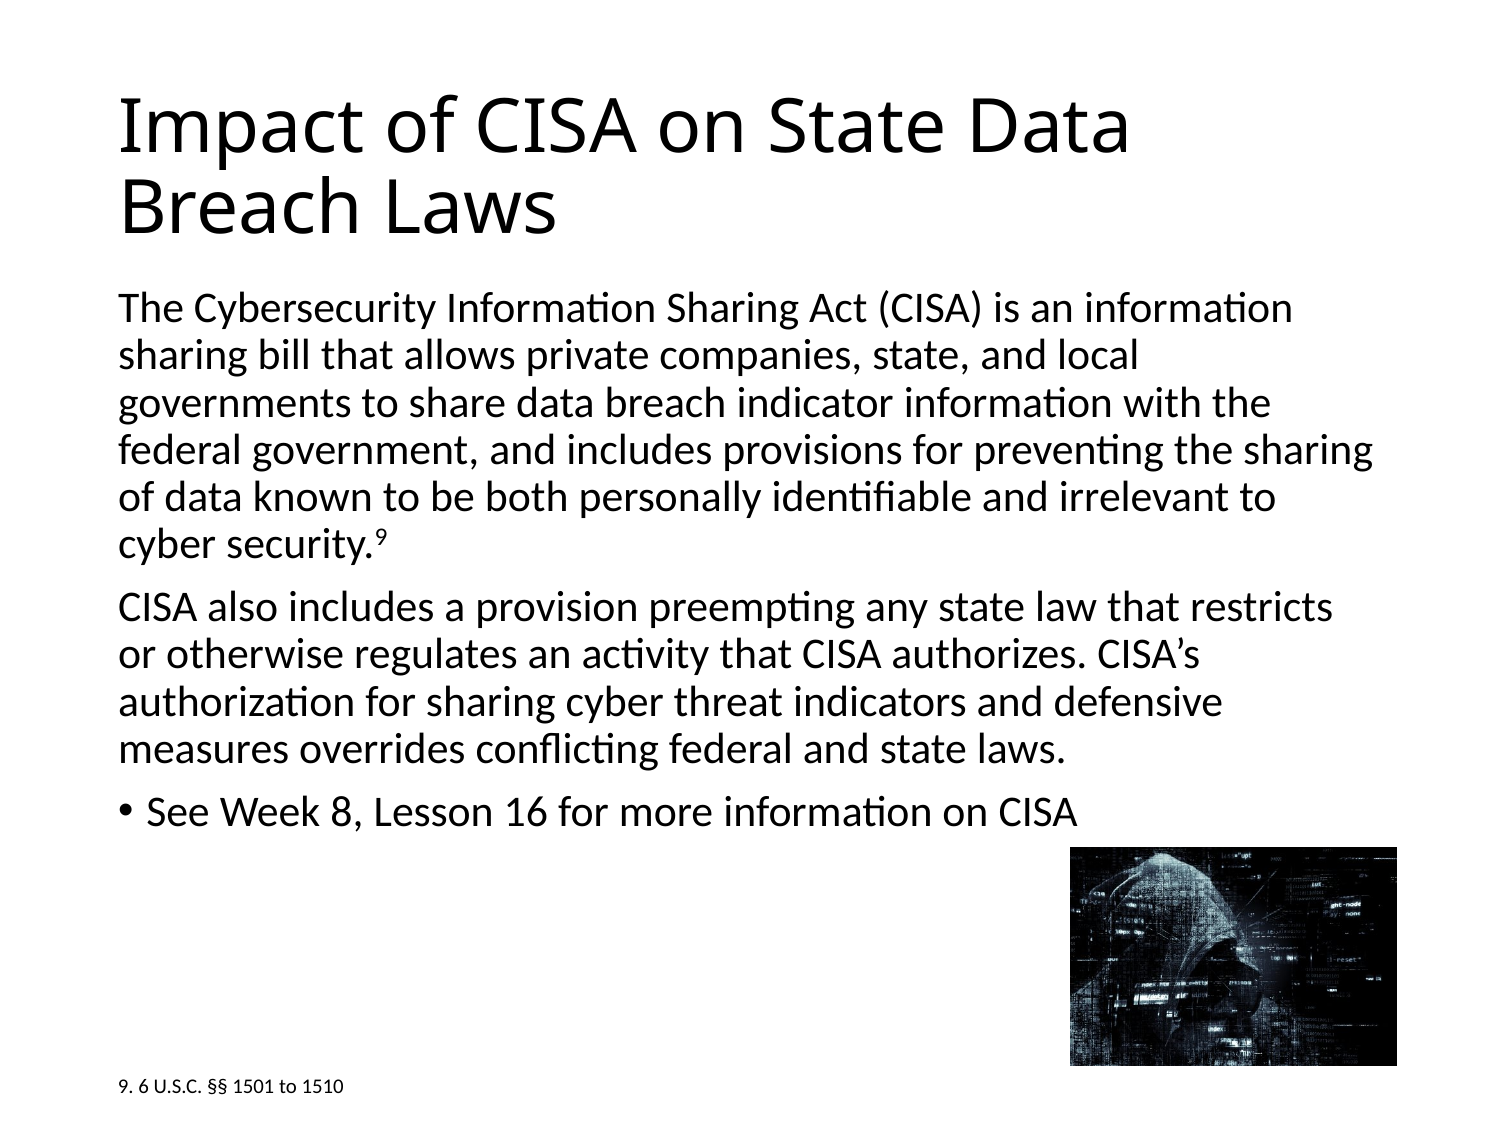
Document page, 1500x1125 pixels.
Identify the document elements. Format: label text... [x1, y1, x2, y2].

text_box 9. 6 U.S.C. §§ 1501 to 1510 [103, 1065, 1484, 1105]
picture [1070, 847, 1397, 1066]
list The Cybersecurity Information Sharing Act (CISA) is an information sharing bill that allows private companies, state, and local governments to share data breach indicator information with the federal government, and includes provisions for preventing the sharing of data known to be both personally identifiable and irrelevant to cyber security.9 CISA also includes a provision preempting any state law that restricts or otherwise regulates an activity that CISA authorizes. CISA’s authorization for sharing cyber threat indicators and defensive measures overrides conflicting federal and state laws. See Week 8, Lesson 16 for more information on CISA [102, 277, 1398, 1014]
title Impact of CISA on State Data Breach Laws [102, 59, 1398, 277]
